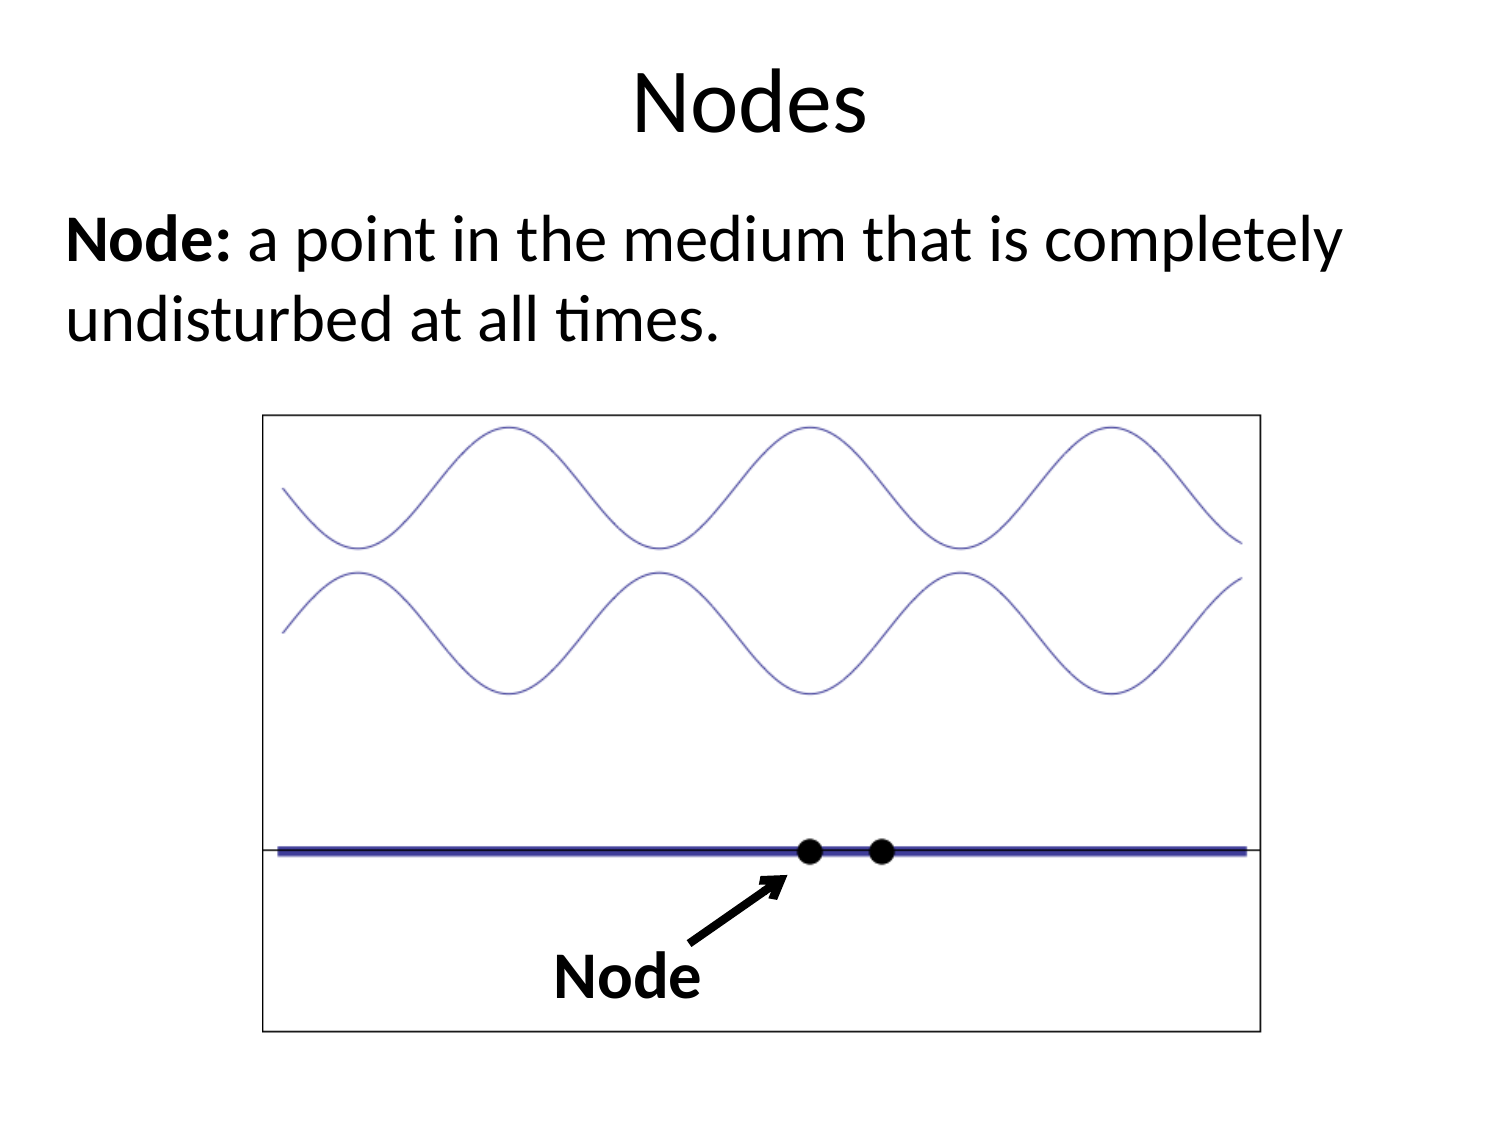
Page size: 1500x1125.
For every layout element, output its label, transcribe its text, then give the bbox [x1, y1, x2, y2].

picture [262, 349, 1263, 1101]
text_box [688, 874, 788, 944]
title Nodes [75, 2, 1425, 190]
list Node: a point in the medium that is completely undisturbed at all times. [50, 187, 1400, 393]
